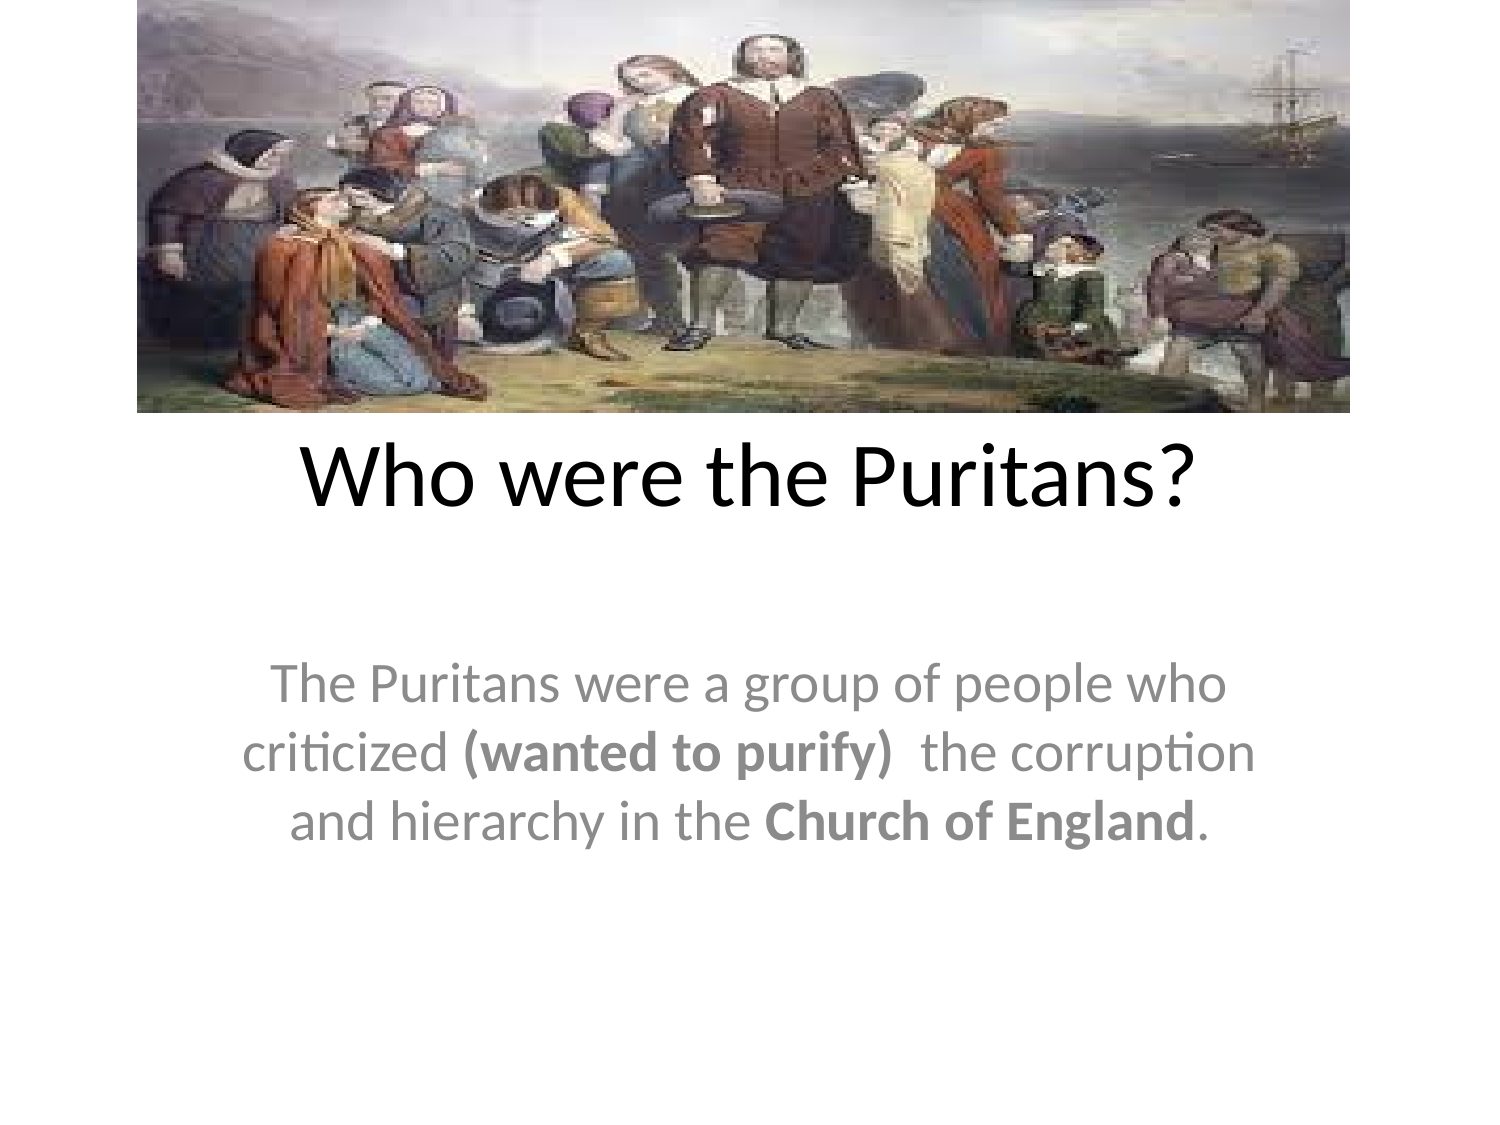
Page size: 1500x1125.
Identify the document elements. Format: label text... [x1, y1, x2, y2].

subtitle The Puritans were a group of people who criticized (wanted to purify) the corruption and hierarchy in the Church of England. [225, 637, 1275, 925]
title Who were the Puritans? [112, 349, 1388, 591]
picture [137, 0, 1351, 413]
